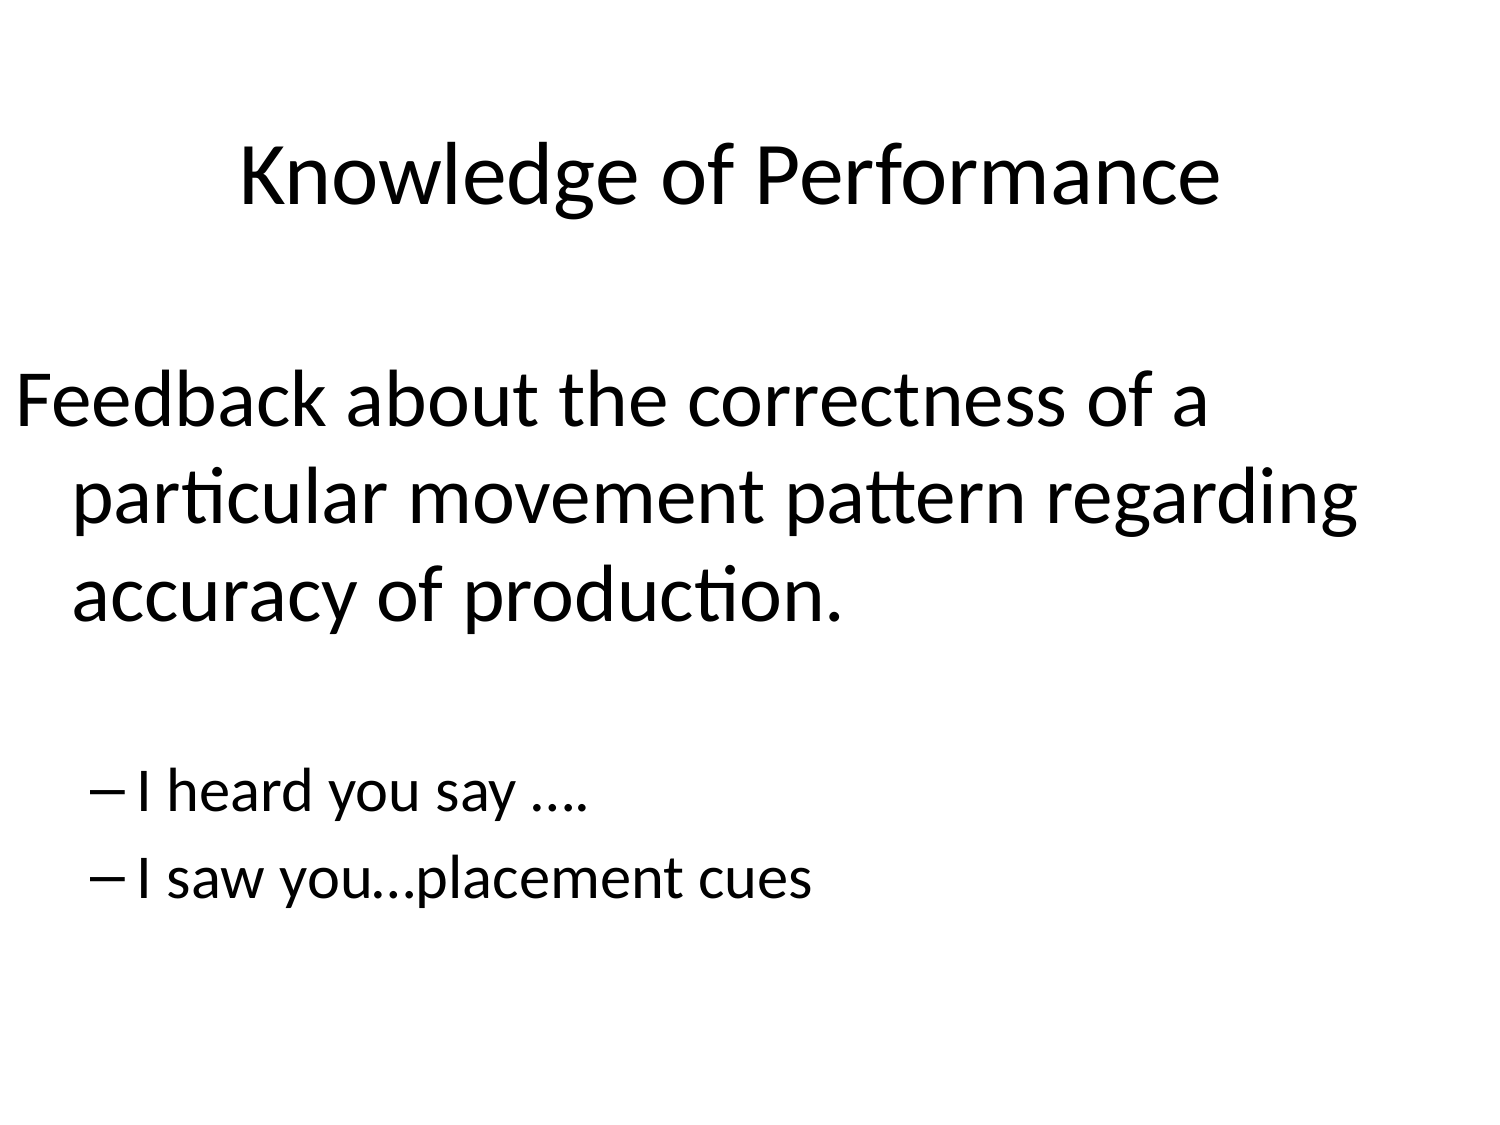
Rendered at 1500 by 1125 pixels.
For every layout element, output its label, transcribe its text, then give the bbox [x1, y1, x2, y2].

list Feedback about the correctness of a particular movement pattern regarding accuracy of production. I heard you say …. I saw you…placement cues [0, 337, 1500, 1038]
title Knowledge of Performance [0, 75, 1463, 263]
